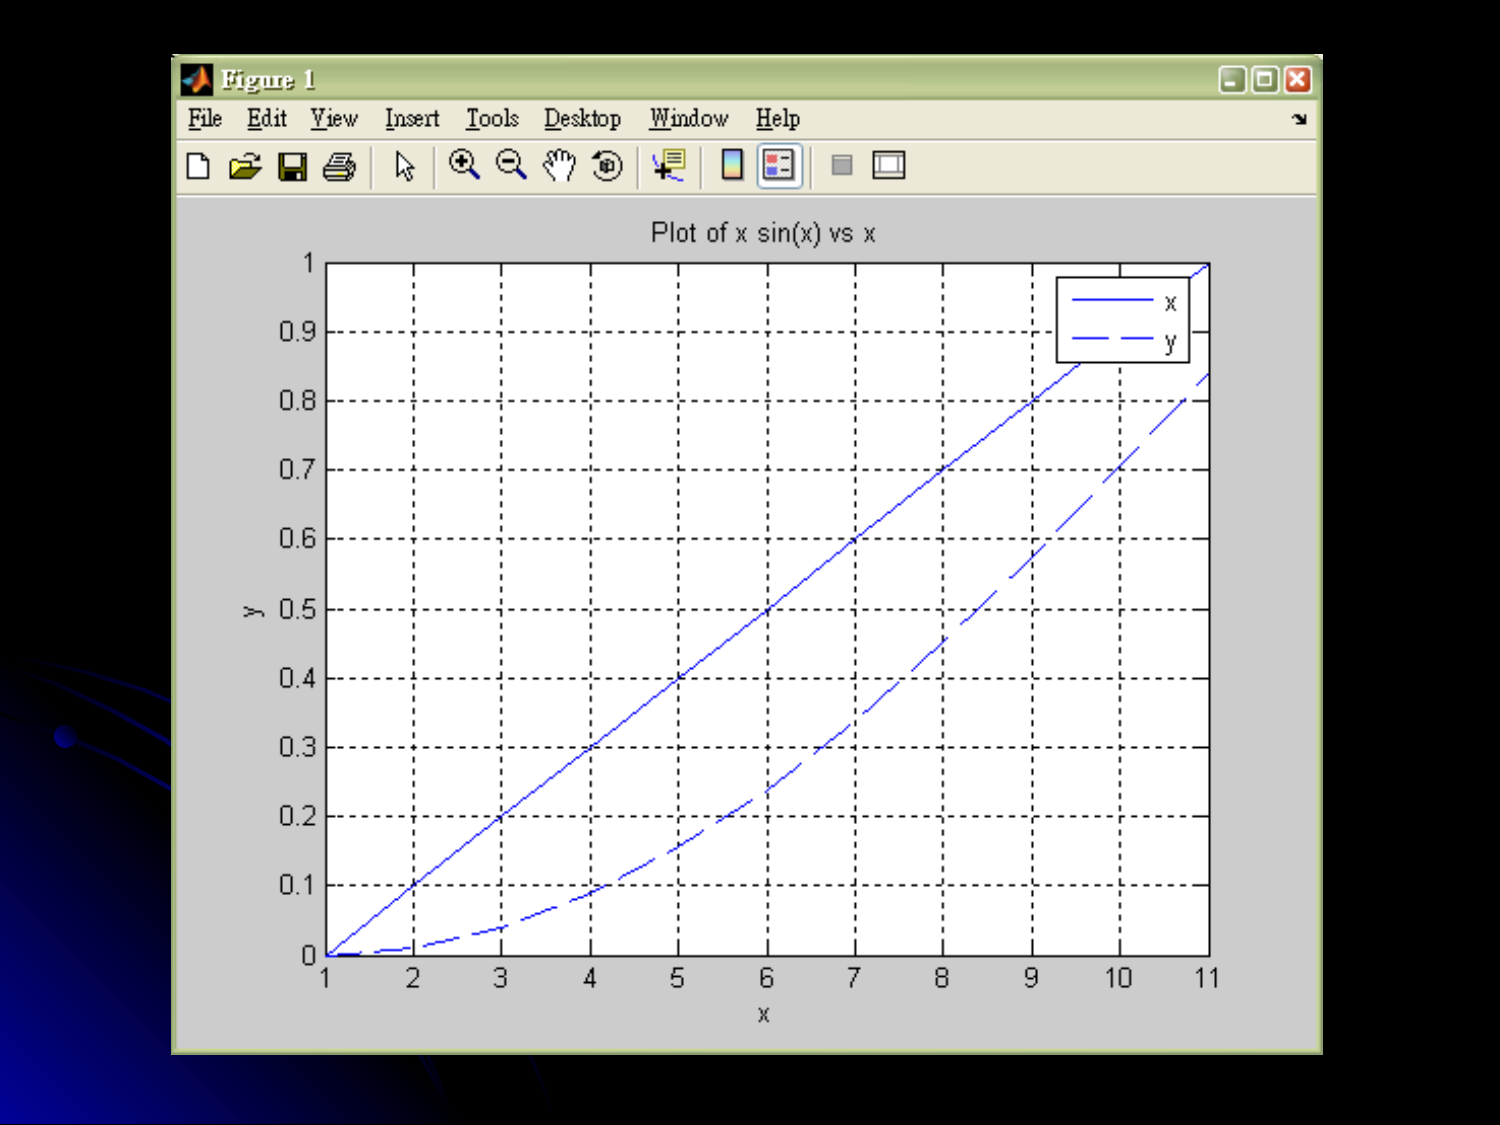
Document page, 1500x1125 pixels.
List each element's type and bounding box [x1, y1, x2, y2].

text_box [170, 54, 1323, 1055]
